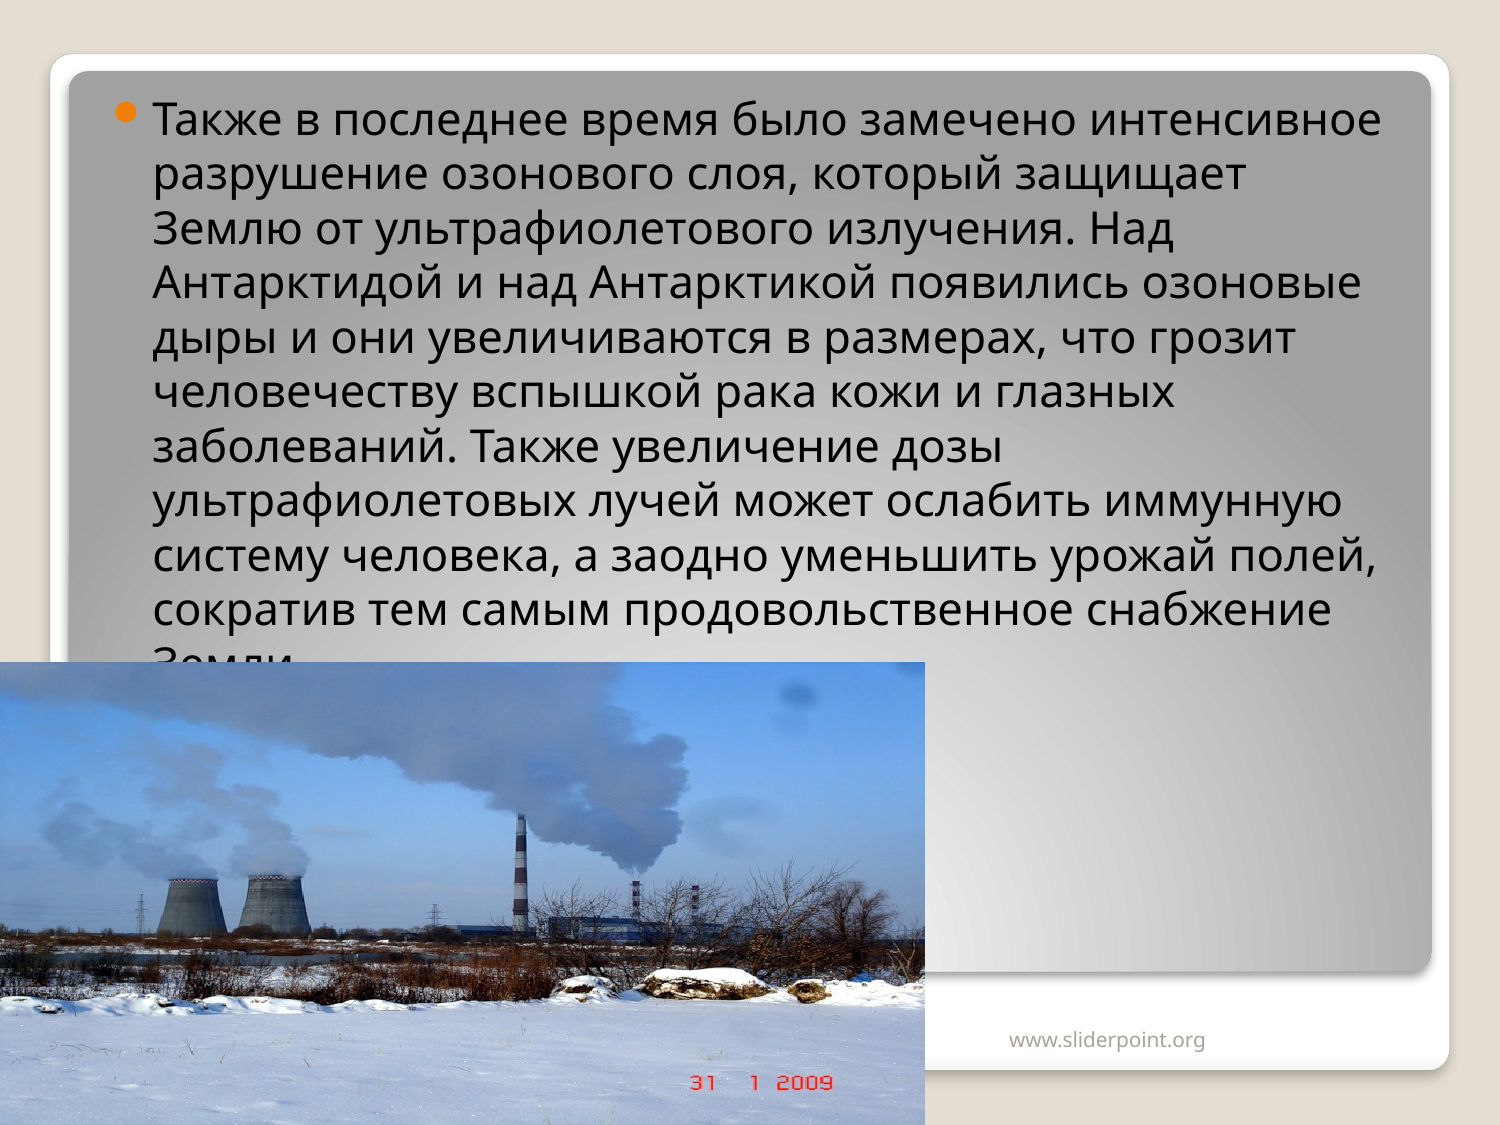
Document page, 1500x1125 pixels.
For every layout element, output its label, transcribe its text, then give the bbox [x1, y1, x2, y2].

list Также в последнее время было замечено интенсивное разрушение озонового слоя, который защищает Землю от ультрафиолетового излучения. Над Антарктидой и над Антарктикой появились озоновые дыры и они увеличиваются в размерах, что грозит человечеству вспышкой рака кожи и глазных заболеваний. Также увеличение дозы ультрафиолетовых лучей может ослабить иммунную систему человека, а заодно уменьшить урожай полей, сократив тем самым продовольственное снабжение Земли. [82, 75, 1425, 700]
footer www.sliderpoint.org [994, 1002, 1370, 1063]
picture [0, 662, 926, 1125]
